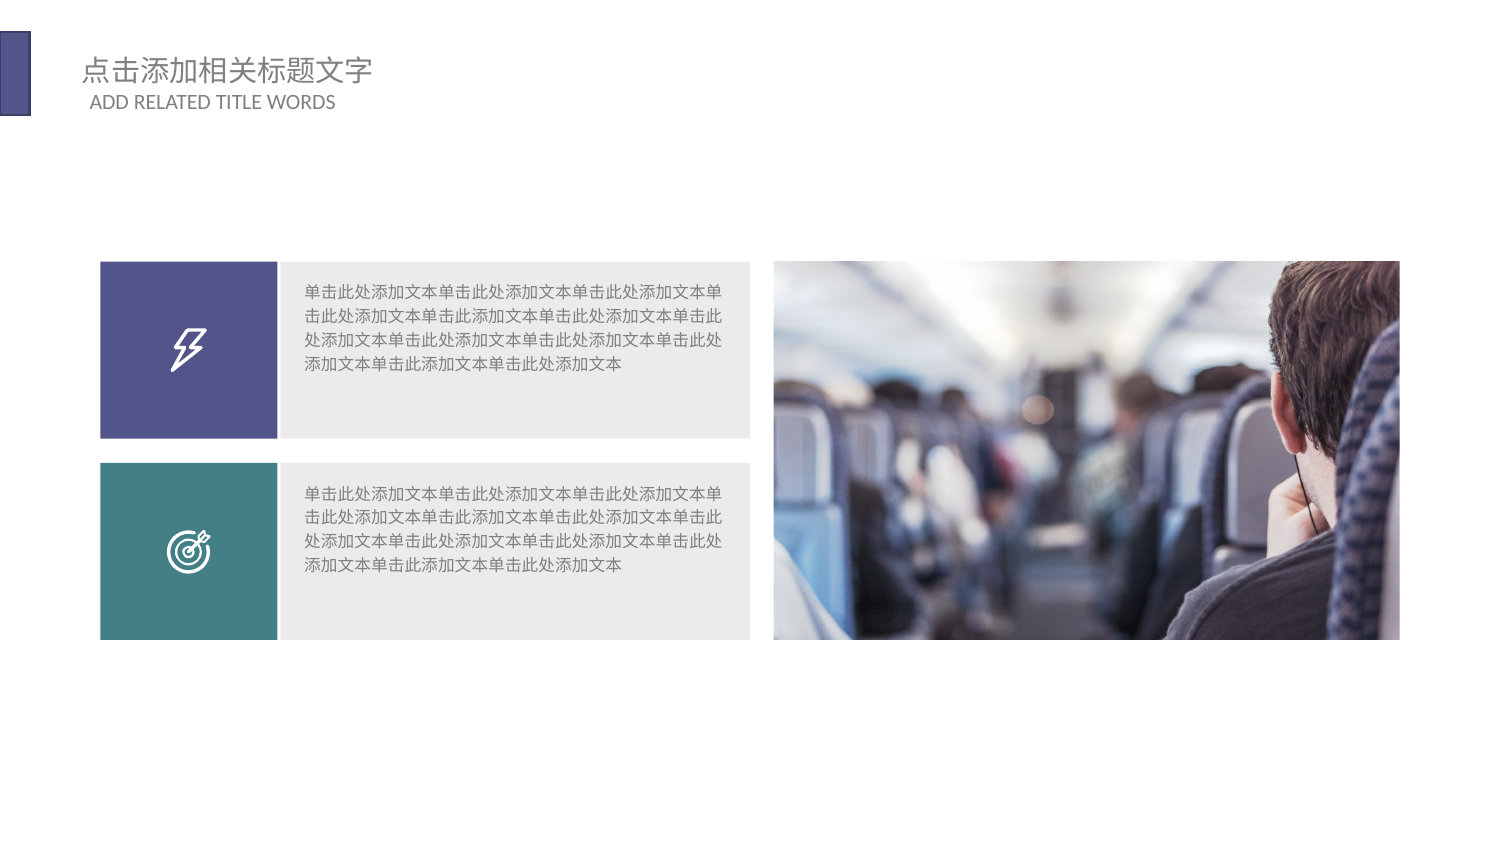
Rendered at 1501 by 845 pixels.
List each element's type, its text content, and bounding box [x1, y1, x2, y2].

text_box 单击此处添加文本单击此处添加文本单击此处添加文本单击此处添加文本单击此添加文本单击此处添加文本单击此处添加文本单击此处添加文本单击此处添加文本单击此处添加文本单击此添加文本单击此处添加文本 [304, 278, 727, 404]
text_box [170, 328, 207, 372]
text_box 单击此处添加文本单击此处添加文本单击此处添加文本单击此处添加文本单击此添加文本单击此处添加文本单击此处添加文本单击此处添加文本单击此处添加文本单击此处添加文本单击此添加文本单击此处添加文本 [304, 479, 727, 606]
text_box [99, 462, 278, 641]
text_box [166, 530, 211, 574]
text_box [279, 462, 751, 641]
text_box [99, 261, 278, 440]
text_box [773, 261, 1401, 641]
text_box [279, 261, 751, 440]
